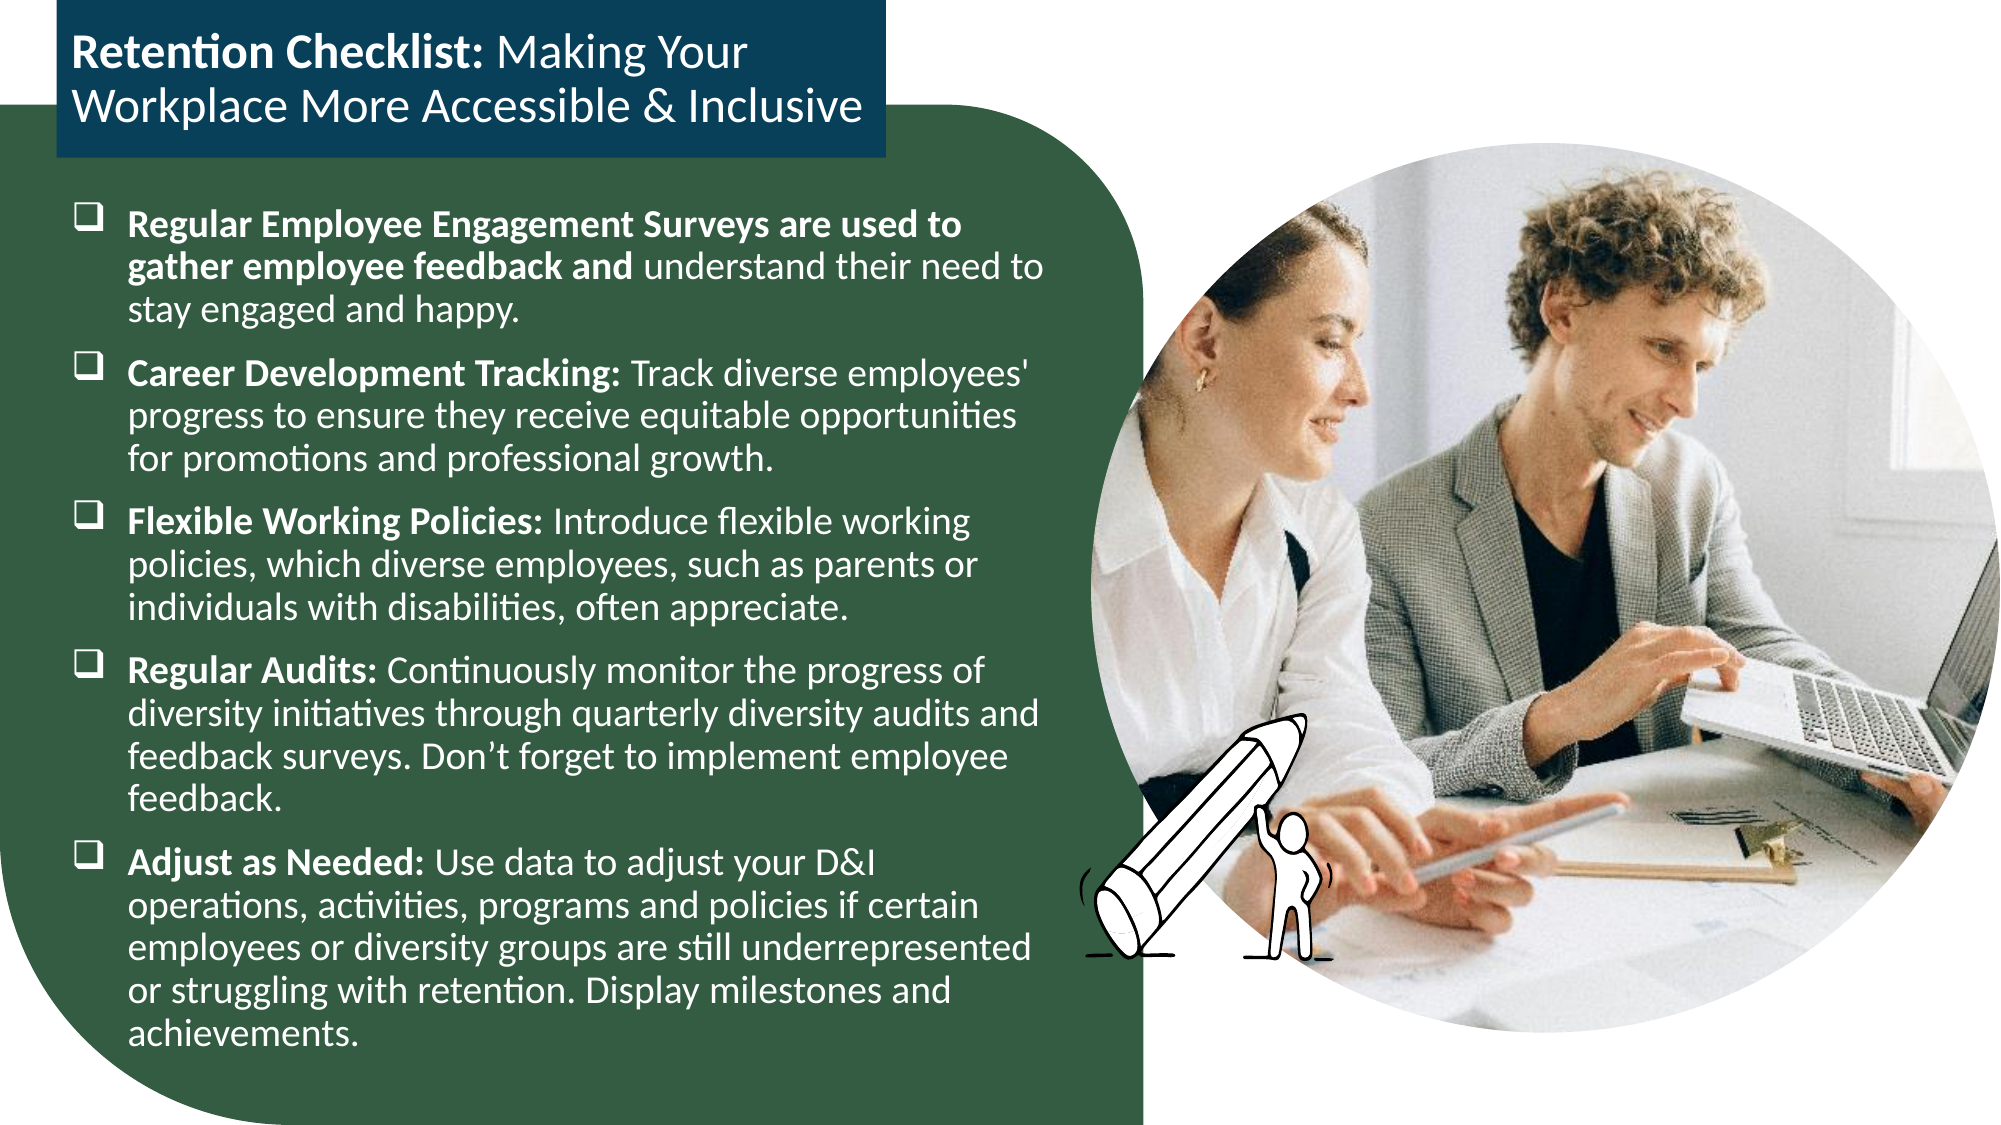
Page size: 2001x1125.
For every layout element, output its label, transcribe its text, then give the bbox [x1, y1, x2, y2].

picture [1091, 142, 2000, 1033]
list Regular Employee Engagement Surveys are used to gather employee feedback and understand their need to stay engaged and happy. Career Development Tracking: Track diverse employees' progress to ensure they receive equitable opportunities for promotions and professional growth. Flexible Working Policies: Introduce flexible working policies, which diverse employees, such as parents or individuals with disabilities, often appreciate. Regular Audits: Continuously monitor the progress of diversity initiatives through quarterly diversity audits and feedback surveys. Don’t forget to implement employee feedback. Adjust as Needed: Use data to adjust your D&I operations, activities, programs and policies if certain employees or diversity groups are still underrepresented or struggling with retention. Display milestones and achievements. [56, 444, 1073, 877]
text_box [1079, 713, 1335, 962]
list Retention Checklist: Making Your Workplace More Accessible & Inclusive [56, 0, 886, 158]
